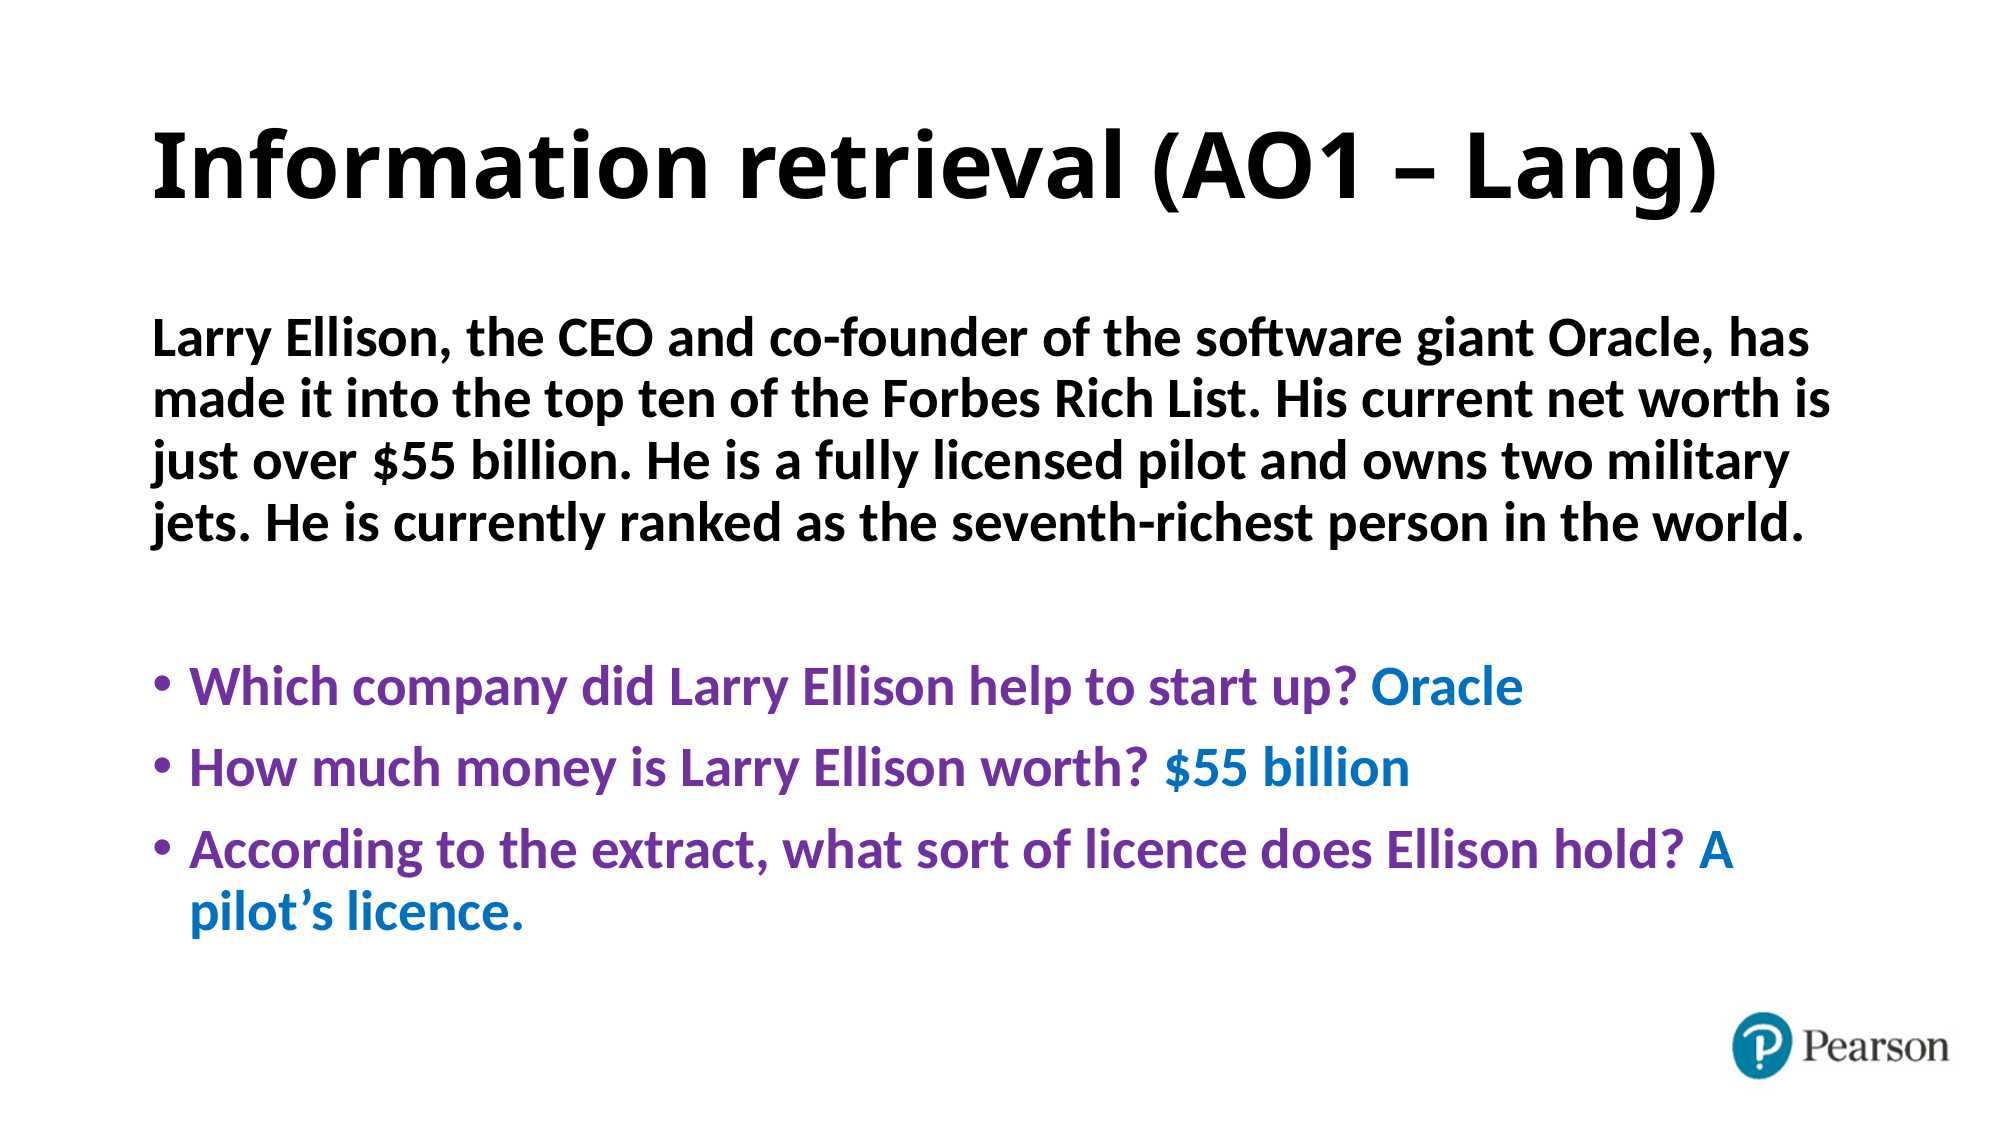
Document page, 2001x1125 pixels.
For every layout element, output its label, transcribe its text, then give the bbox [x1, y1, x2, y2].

title Information retrieval (AO1 – Lang) [137, 59, 1863, 278]
list Larry Ellison, the CEO and co-founder of the software giant Oracle, has made it into the top ten of the Forbes Rich List. His current net worth is just over $55 billion. He is a fully licensed pilot and owns two military jets. He is currently ranked as the seventh-richest person in the world. Which company did Larry Ellison help to start up? Oracle How much money is Larry Ellison worth? $55 billion According to the extract, what sort of licence does Ellison hold? A pilot’s licence. [137, 299, 1863, 1014]
picture [1722, 997, 1960, 1090]
